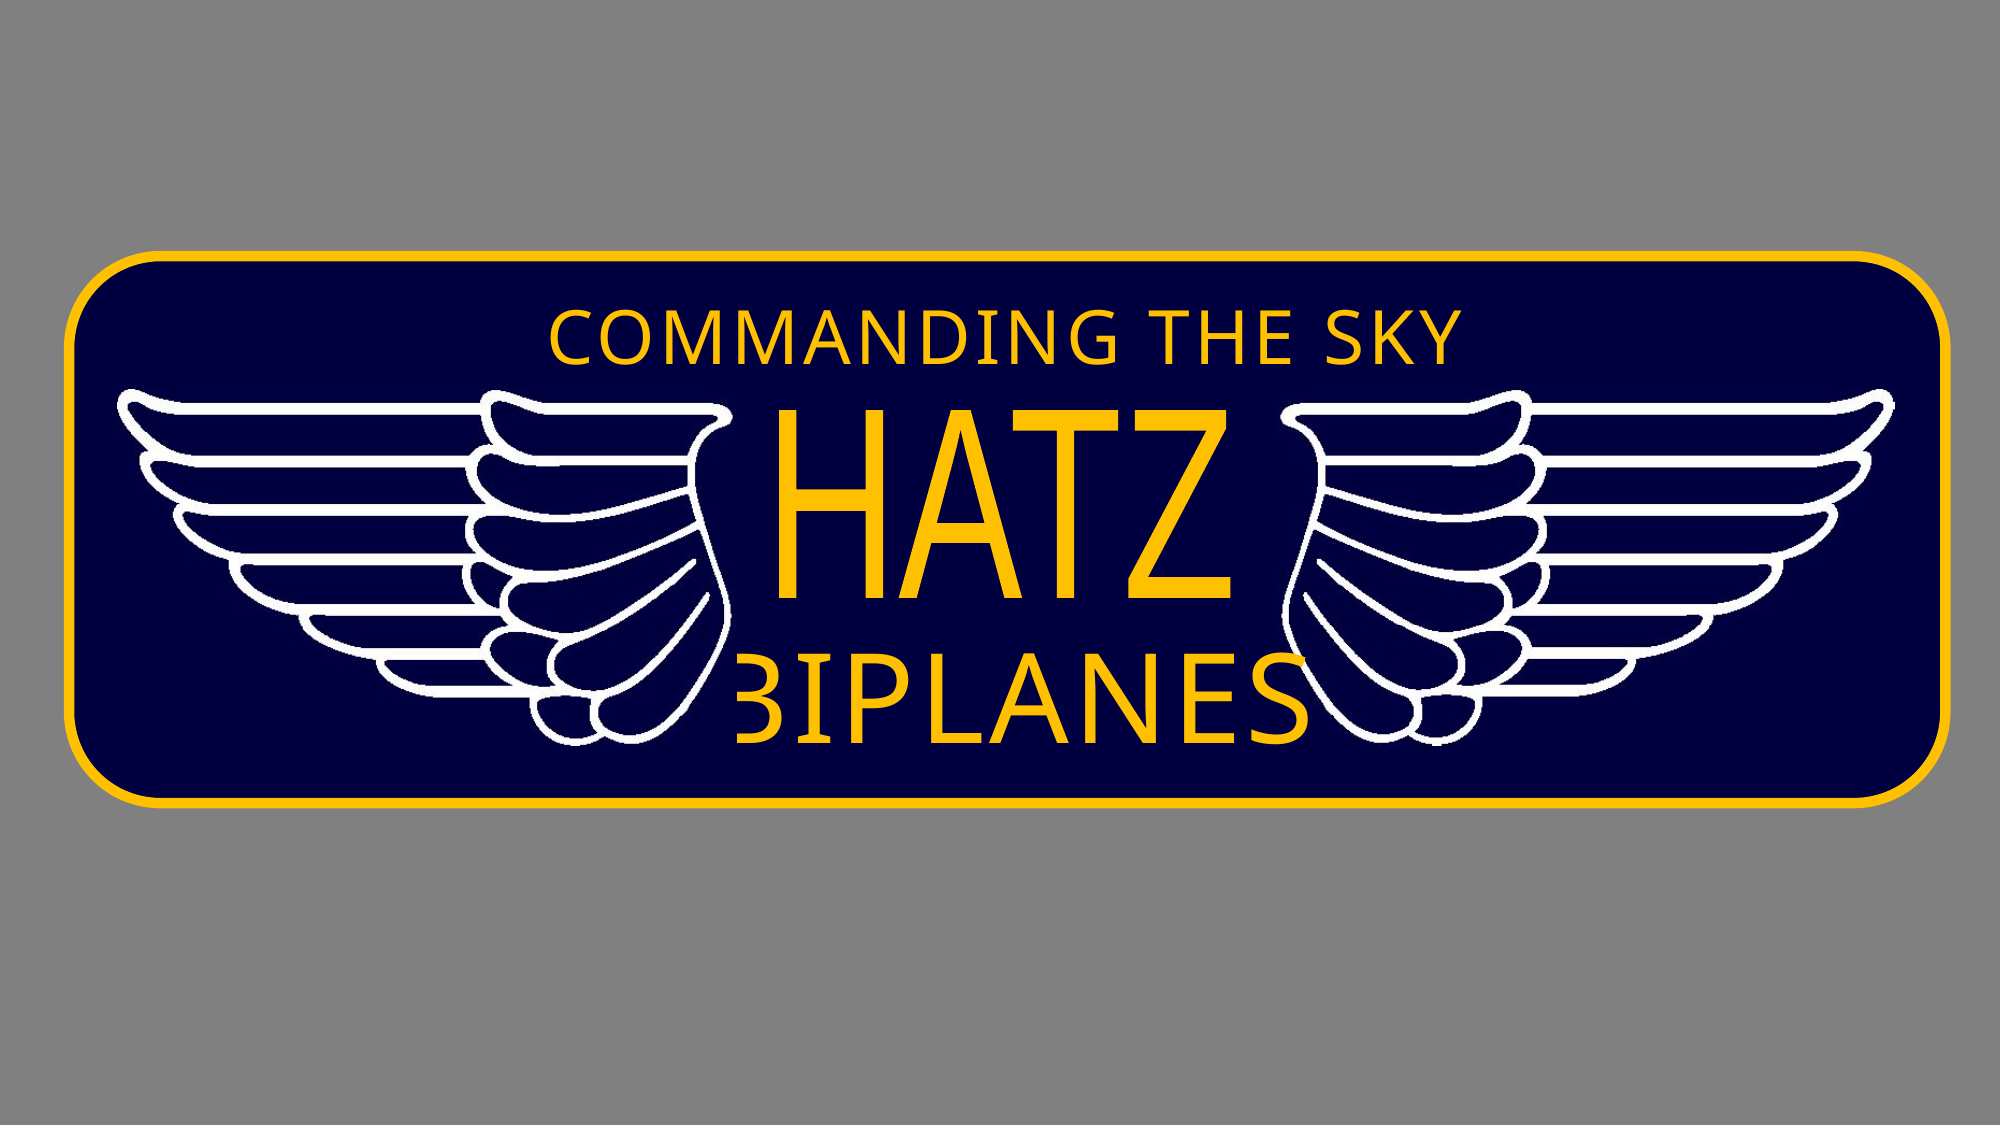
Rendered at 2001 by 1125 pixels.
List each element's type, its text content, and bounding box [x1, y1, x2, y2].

text_box COMMANDING THE SKY [531, 281, 1478, 387]
text_box BIPLANES [693, 610, 1331, 776]
text_box [68, 255, 1947, 805]
picture [117, 389, 737, 746]
picture [1275, 389, 1895, 746]
